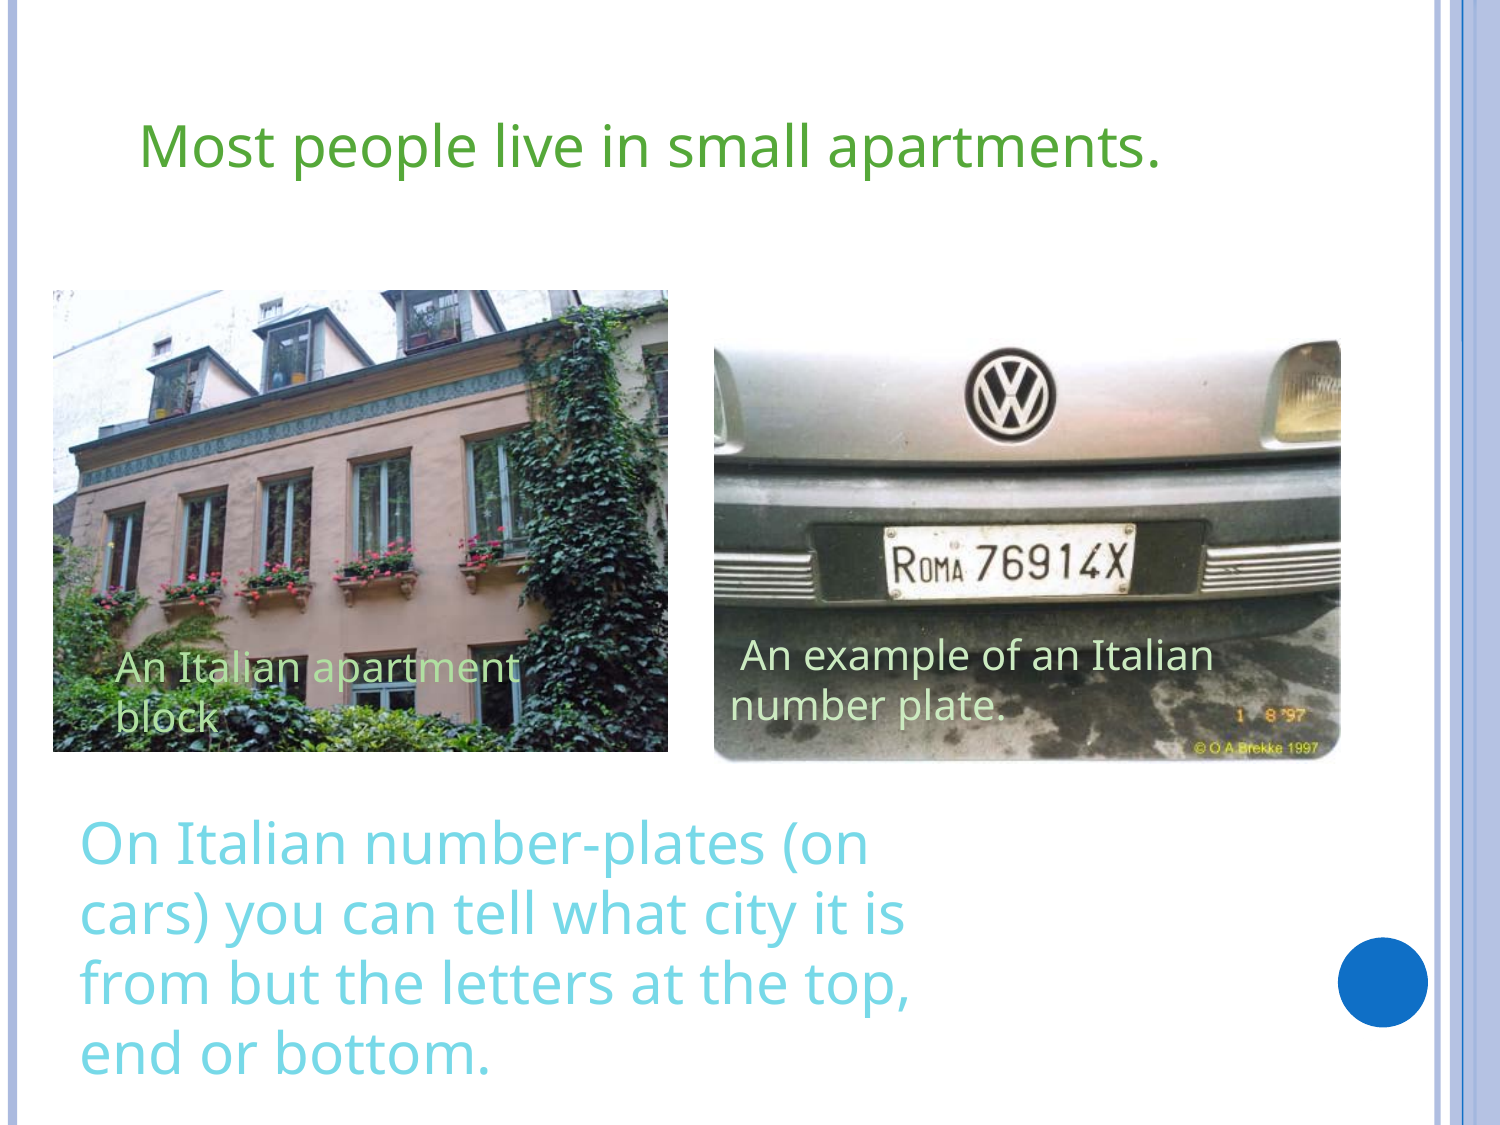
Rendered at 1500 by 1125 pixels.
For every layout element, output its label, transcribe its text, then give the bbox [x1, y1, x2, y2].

picture [52, 290, 668, 752]
text_box Most people live in small apartments. [123, 101, 1211, 187]
picture [714, 337, 1342, 764]
text_box On Italian number-plates (on cars) you can tell what city it is from but the letters at the top, end or bottom. [64, 798, 939, 1094]
